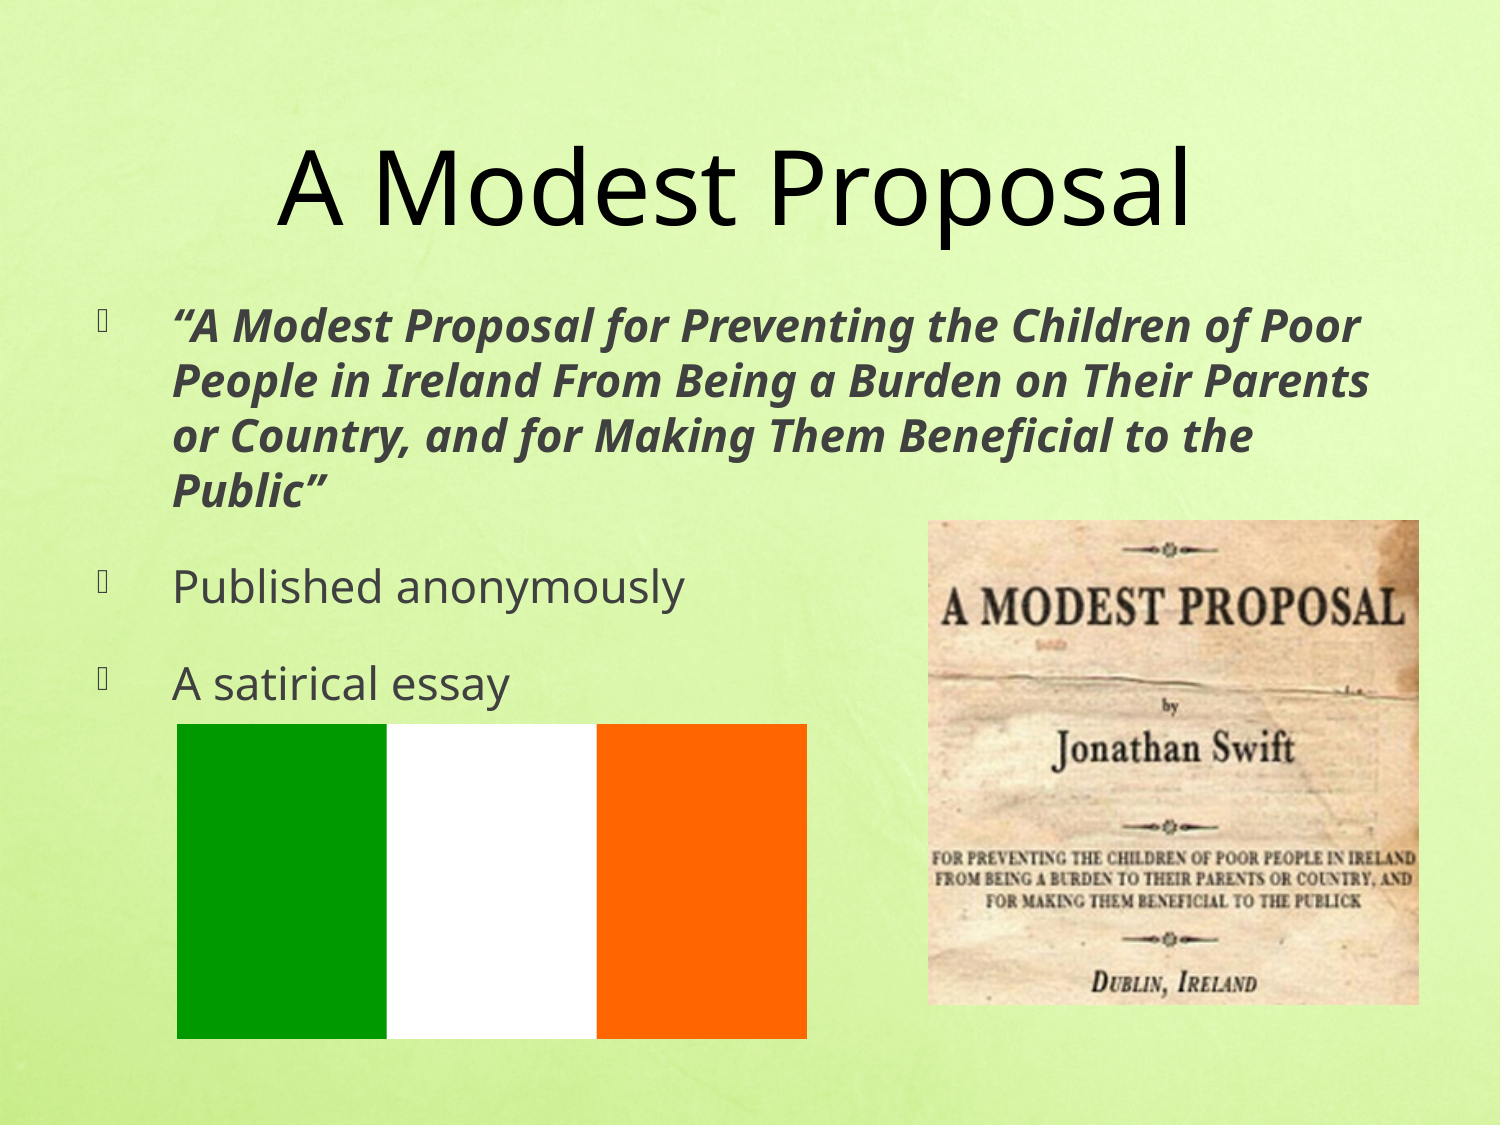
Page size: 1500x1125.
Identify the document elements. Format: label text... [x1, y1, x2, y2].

list “A Modest Proposal for Preventing the Children of Poor People in Ireland From Being a Burden on Their Parents or Country, and for Making Them Beneficial to the Public” Published anonymously A satirical essay [81, 288, 1419, 1005]
picture [926, 518, 1420, 1007]
title A Modest Proposal [81, 15, 1419, 254]
picture [175, 722, 808, 1041]
